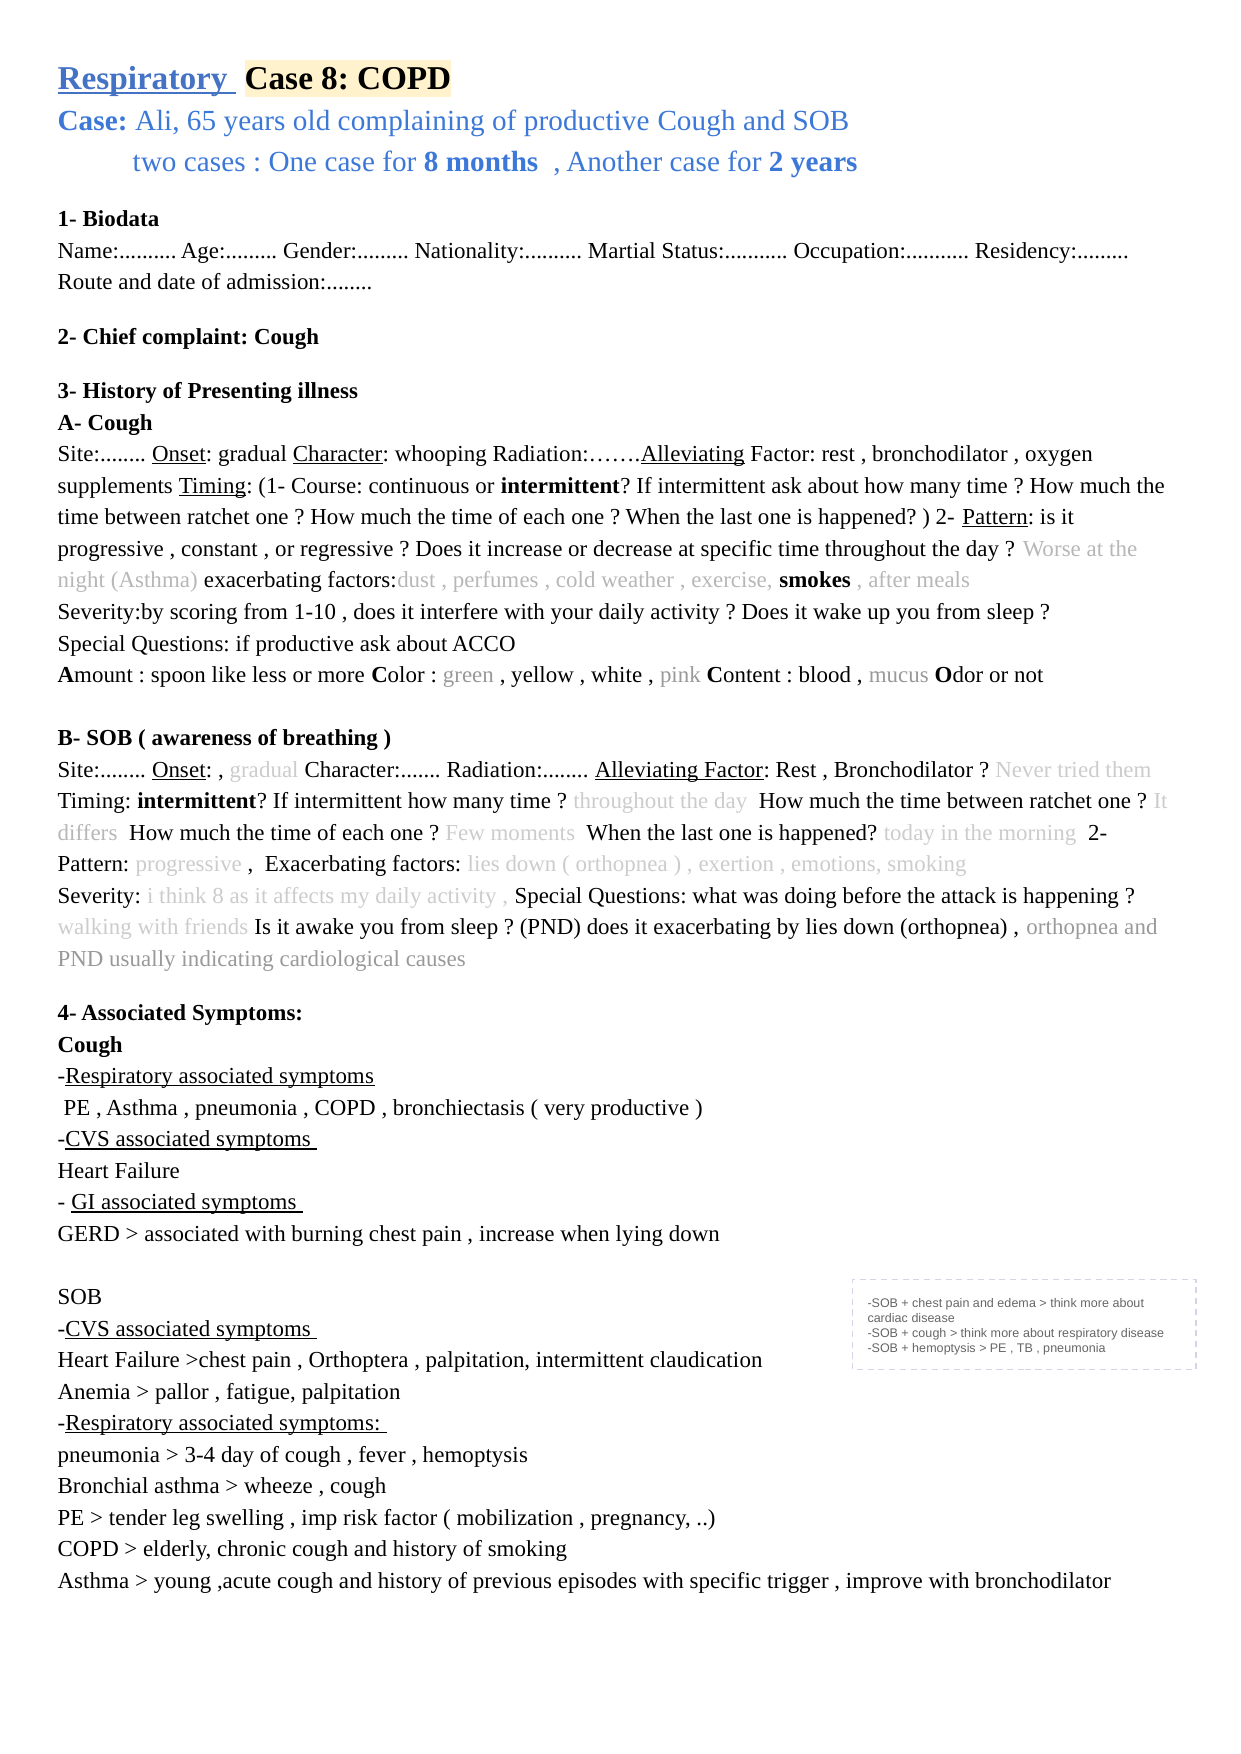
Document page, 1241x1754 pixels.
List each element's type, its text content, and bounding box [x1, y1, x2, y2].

text_box Respiratory Case 8: COPD Case: Ali, 65 years old complaining of productive Cough and SOB two cases : One case for 8 months , Another case for 2 years 1- Biodata Name:.......... Age:......... Gender:......... Nationality:.......... Martial Status:........... Occupation:........... Residency:......... Route and date of admission:........ 2- Chief complaint: Cough 3- History of Presenting illness A- Cough Site:........ Onset: gradual Character: whooping Radiation:…….Alleviating Factor: rest , bronchodilator , oxygen supplements Timing: (1- Course: continuous or intermittent? If intermittent ask about how many time ? How much the time between ratchet one ? How much the time of each one ? When the last one is happened? ) 2- Pattern: is it progressive , constant , or regressive ? Does it increase or decrease at specific time throughout the day ? Worse at the night (Asthma) exacerbating factors:dust , perfumes , cold weather , exercise, smokes , after meals Severity:by scoring from 1-10 , does it interfere with your daily activity ? Does it wake up you from sleep ? Special Questions: if productive ask about ACCO Amount : spoon like less or more Color : green , yellow , white , pink Content : blood , mucus Odor or not B- SOB ( awareness of breathing ) Site:........ Onset: , gradual Character:....... Radiation:........ Alleviating Factor: Rest , Bronchodilator ? Never tried them Timing: intermittent? If intermittent how many time ? throughout the day How much the time between ratchet one ? It differs How much the time of each one ? Few moments When the last one is happened? today in the morning 2- Pattern: progressive , Exacerbating factors: lies down ( orthopnea ) , exertion , emotions, smoking Severity: i think 8 as it affects my daily activity , Special Questions: what was doing before the attack is happening ? walking with friends Is it awake you from sleep ? (PND) does it exacerbating by lies down (orthopnea) , orthopnea and PND usually indicating cardiological causes 4- Associated Symptoms: Cough -Respiratory associated symptoms PE , Asthma , pneumonia , COPD , bronchiectasis ( very productive ) -CVS associated symptoms Heart Failure - GI associated symptoms GERD > associated with burning chest pain , increase when lying down SOB -CVS associated symptoms Heart Failure >chest pain , Orthoptera , palpitation, intermittent claudication Anemia > pallor , fatigue, palpitation -Respiratory associated symptoms: pneumonia > 3-4 day of cough , fever , hemoptysis Bronchial asthma > wheeze , cough PE > tender leg swelling , imp risk factor ( mobilization , pregnancy, ..) COPD > elderly, chronic cough and history of smoking Asthma > young ,acute cough and history of previous episodes with specific trigger , improve with bronchodilator [37, 30, 1203, 1614]
text_box -SOB + chest pain and edema > think more about cardiac disease -SOB + cough > think more about respiratory disease -SOB + hemoptysis > PE , TB , pneumonia [852, 1279, 1196, 1370]
